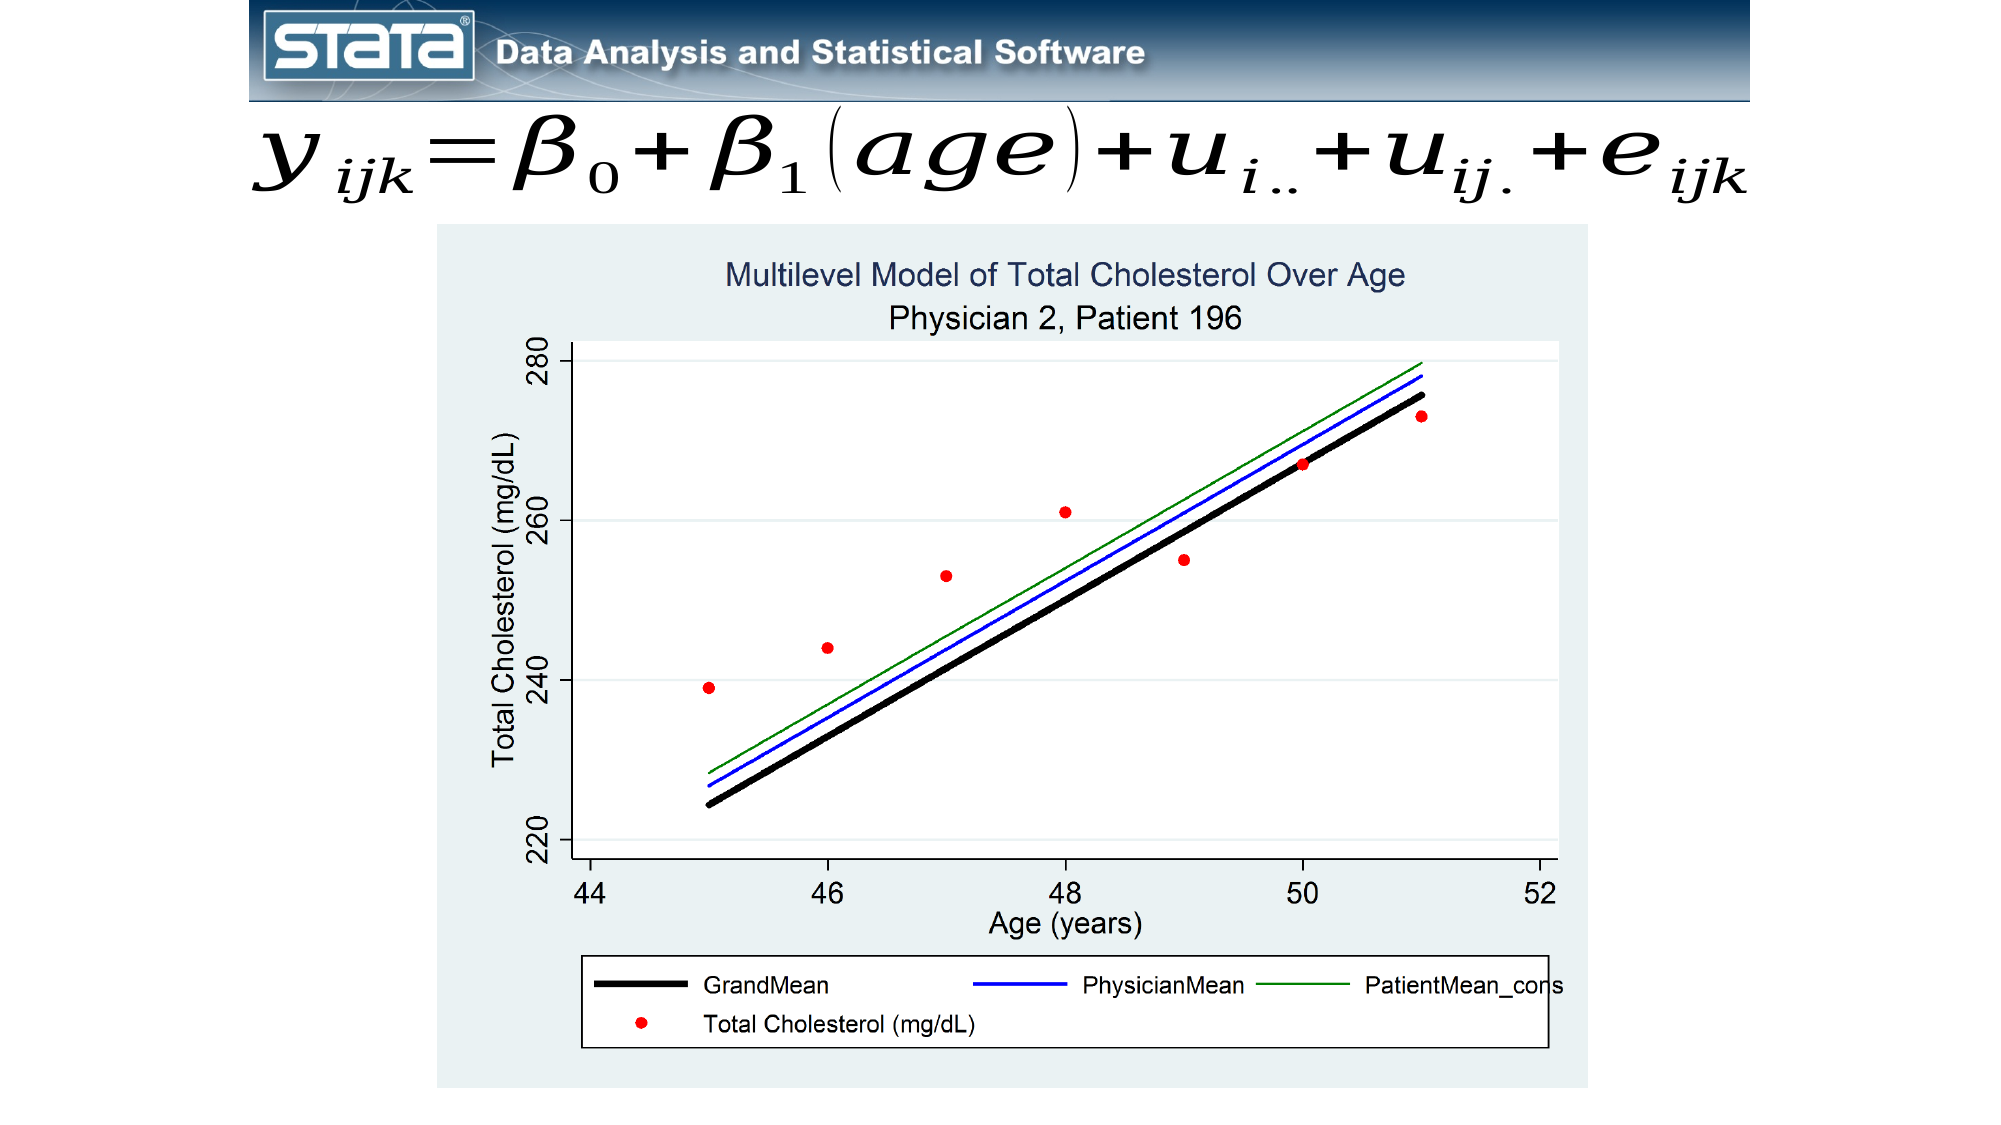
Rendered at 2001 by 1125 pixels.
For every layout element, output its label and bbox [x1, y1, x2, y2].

picture [437, 224, 1588, 1088]
picture [249, 0, 1750, 102]
